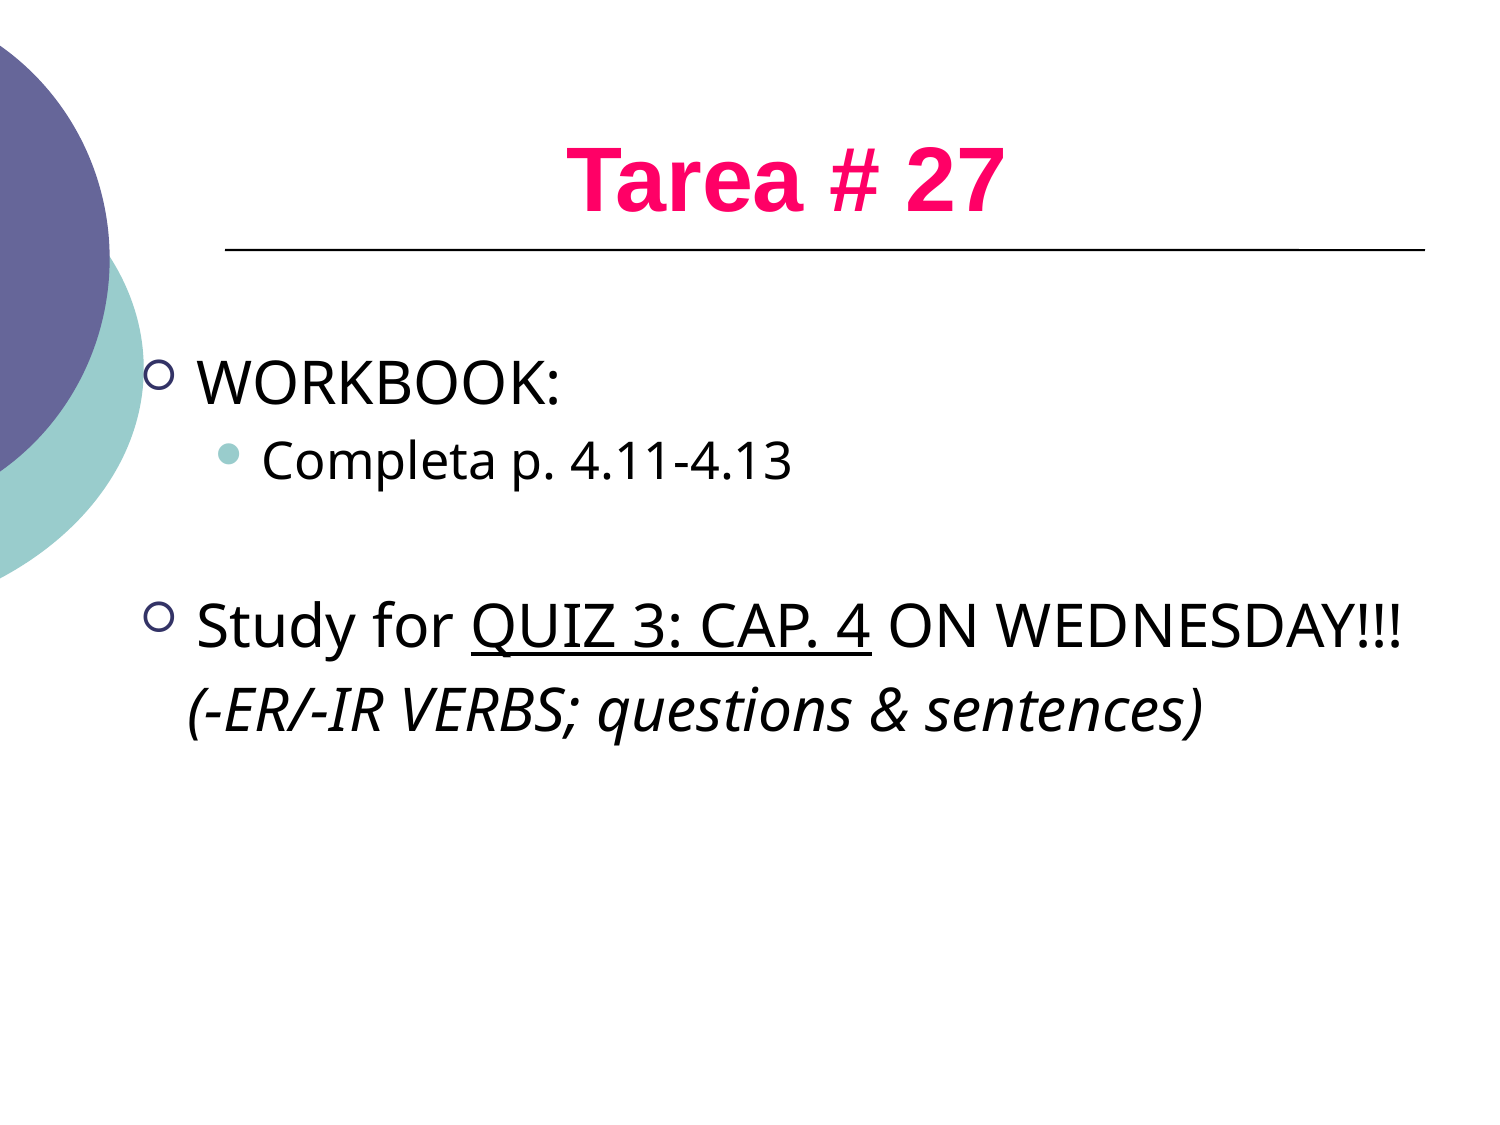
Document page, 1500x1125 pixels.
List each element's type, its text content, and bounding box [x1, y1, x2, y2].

text_box Tarea # 27 [187, 99, 1388, 237]
list WORKBOOK: Completa p. 4.11-4.13 Study for QUIZ 3: CAP. 4 ON WEDNESDAY!!! (-ER/-IR VERBS; questions & sentences) [125, 262, 1500, 938]
